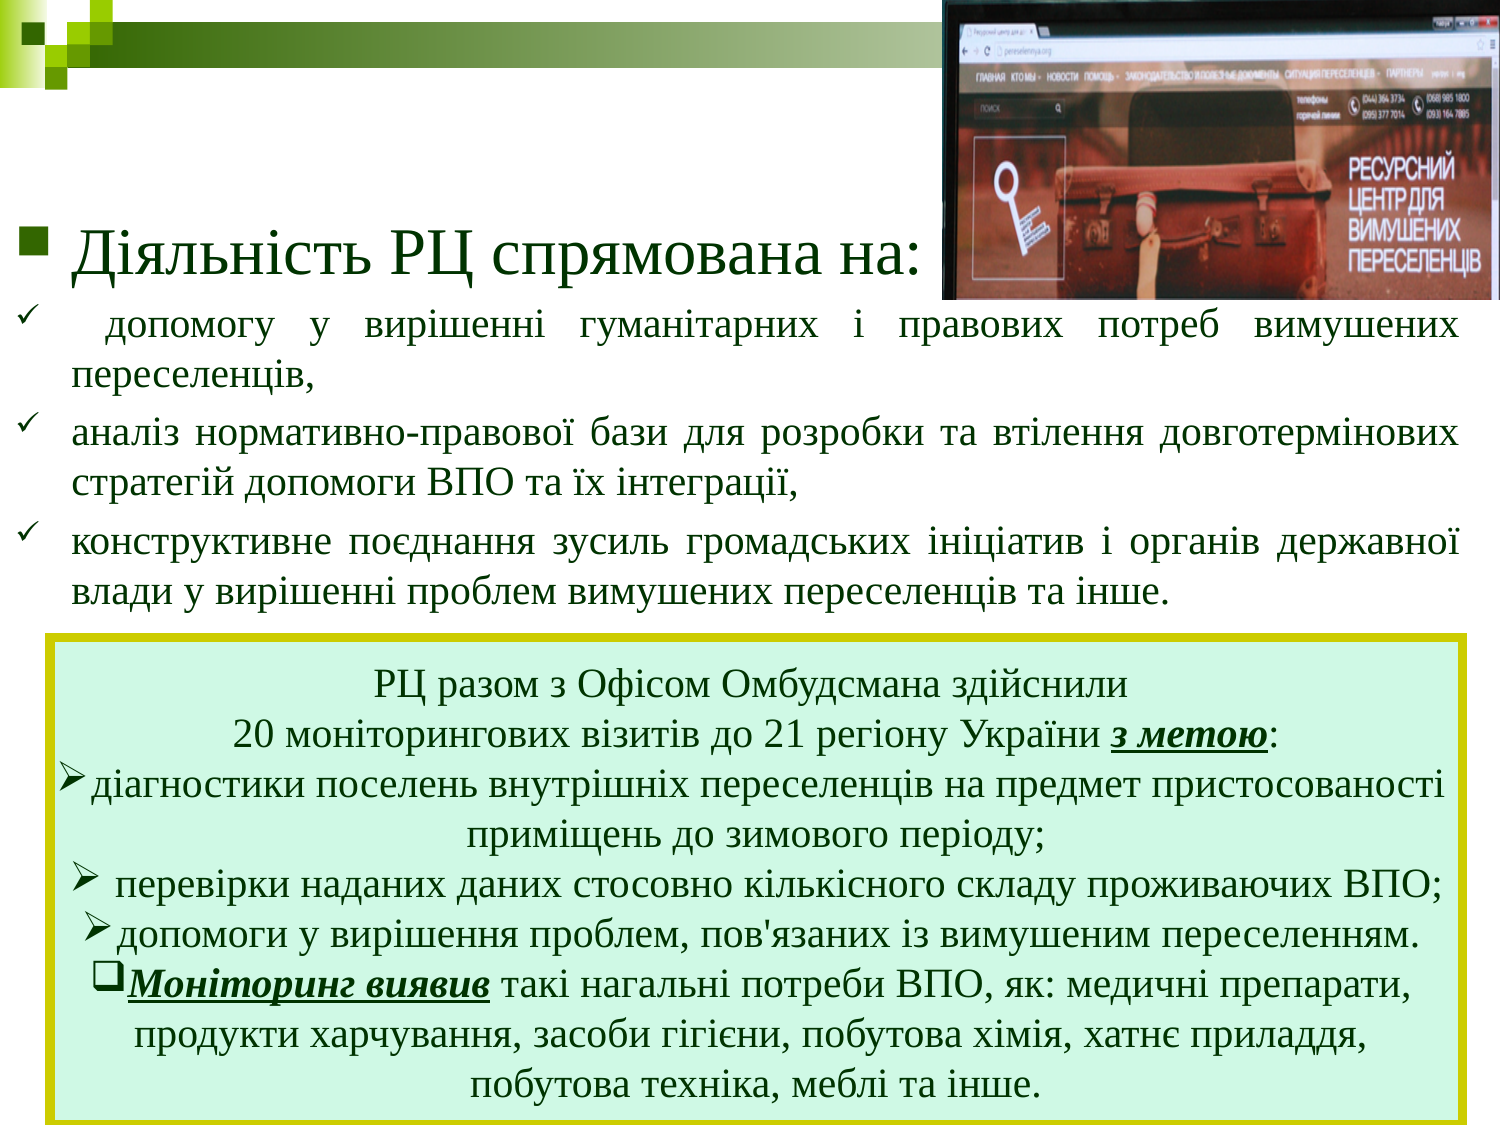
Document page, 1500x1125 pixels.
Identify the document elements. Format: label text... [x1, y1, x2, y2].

text_box РЦ разом з Офісом Омбудсмана здійснили 20 моніторингових візитів до 21 регіону України з метою: діагностики поселень внутрішніх переселенців на предмет пристосованості приміщень до зимового періоду; перевірки наданих даних стосовно кількісного складу проживаючих ВПО; допомоги у вирішення проблем, пов'язаних із вимушеним переселенням. Моніторинг виявив такі нагальні потреби ВПО, як: медичні препарати, продукти харчування, засоби гігієни, побутова хімія, хатнє приладдя, побутова техніка, меблі та інше. [49, 637, 1463, 1125]
list Діяльність РЦ спрямована на: допомогу у вирішенні гуманітарних і правових потреб вимушених переселенців, аналіз нормативно-правової бази для розробки та втілення довготермінових стратегій допомоги ВПО та їх інтеграції, конструктивне поєднання зусиль громадських ініціатив і органів державної влади у вирішенні проблем вимушених переселенців та інше. [0, 200, 1475, 713]
picture [942, 0, 1500, 301]
